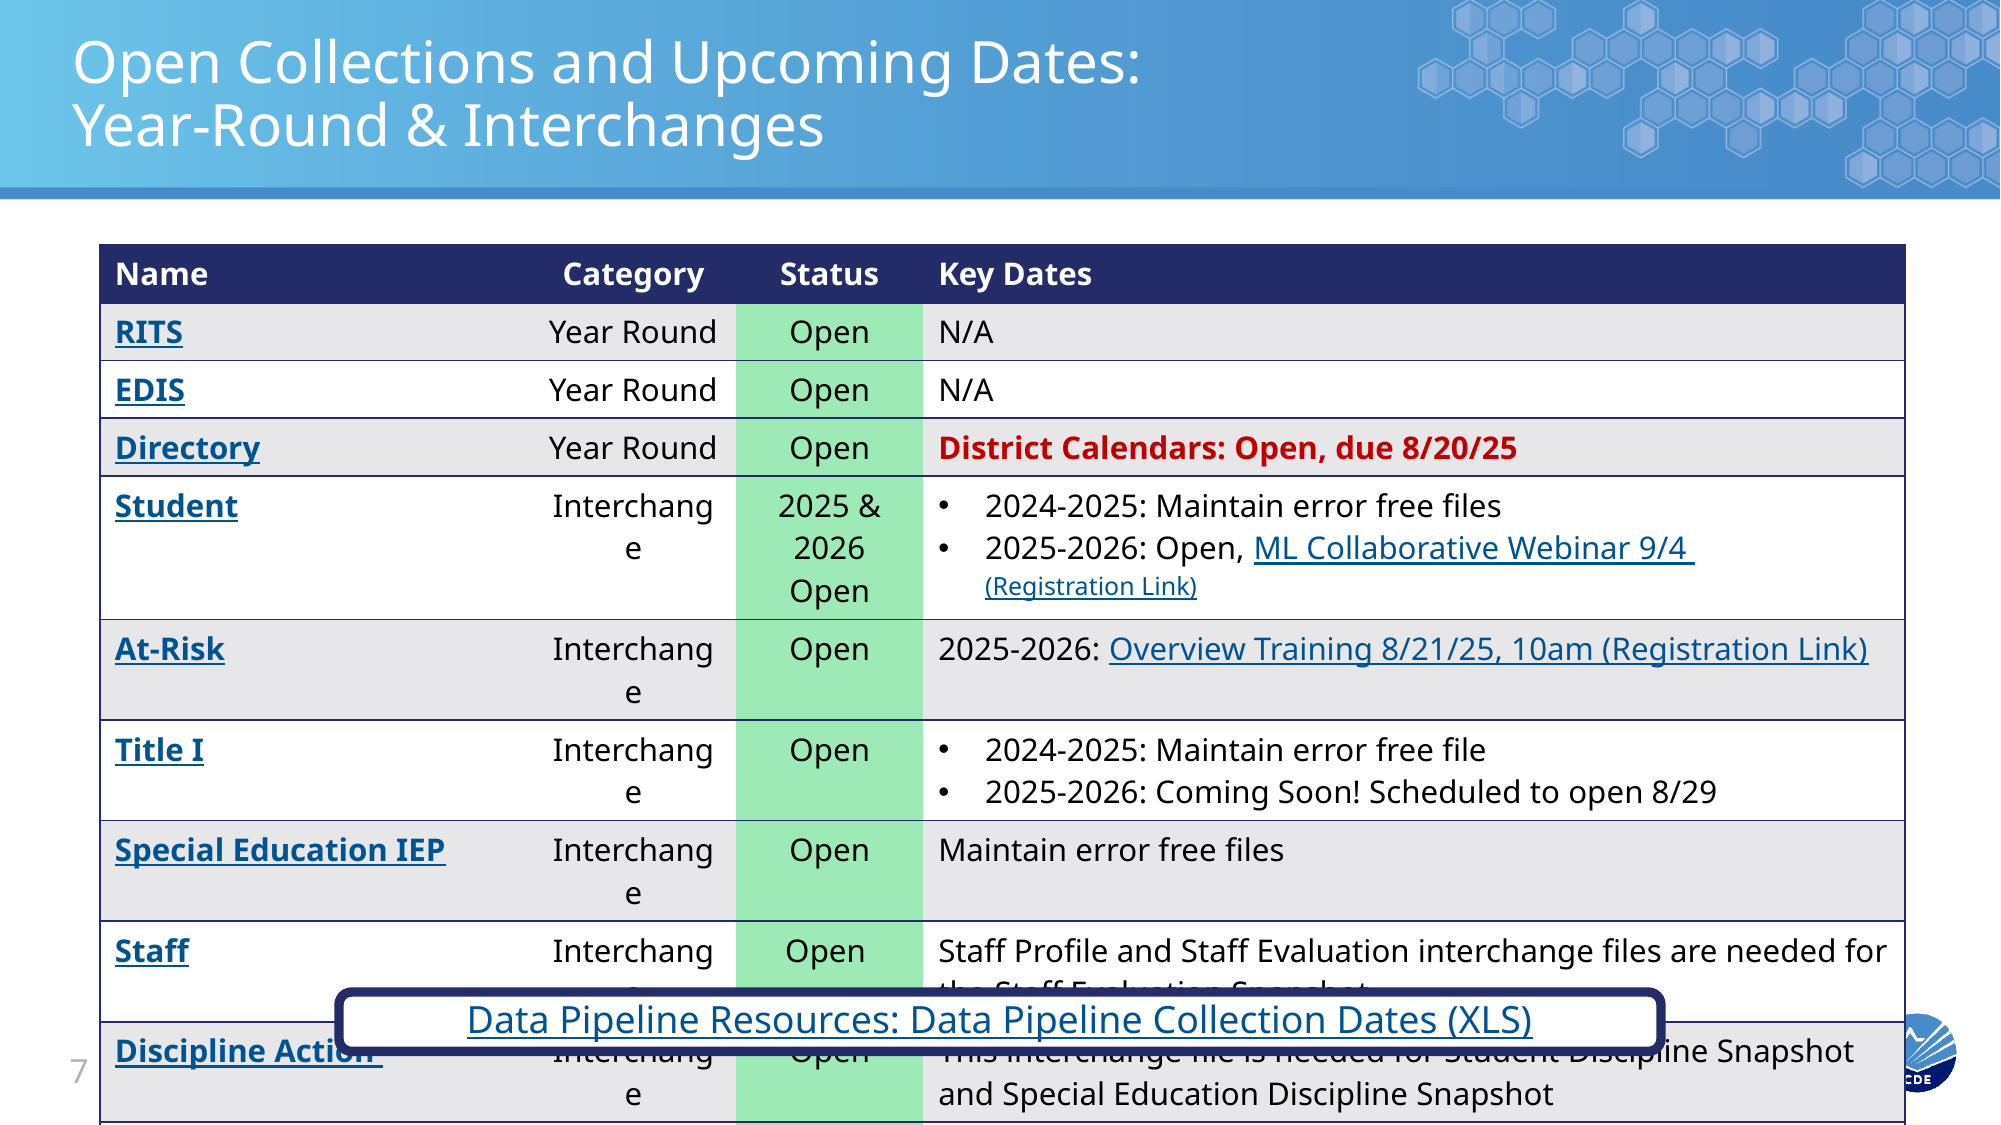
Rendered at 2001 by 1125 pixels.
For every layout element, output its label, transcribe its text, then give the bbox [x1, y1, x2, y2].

table_header Key Dates [923, 246, 1904, 302]
table_cell Title I [101, 721, 531, 820]
table_cell Open [736, 721, 923, 820]
table_cell 2024-2025: Maintain error free file 2025-2026: Coming Soon! Scheduled to open 8/29 [923, 721, 1904, 820]
table_cell N/A [923, 304, 1904, 360]
table_cell Open [736, 922, 923, 990]
table_header Name [101, 246, 531, 302]
title Open Collections and Upcoming Dates: Year-Round & Interchanges [72, 33, 1396, 182]
table_cell This interchange file is needed for Student Discipline Snapshot and Special Education Discipline Snapshot [923, 1023, 1904, 1121]
table_cell EDIS [101, 361, 531, 417]
table_cell 2025-2026: Overview Training 8/21/25, 10am (Registration Link) [923, 620, 1904, 719]
table_cell Interchange [531, 721, 736, 820]
table_cell 2025 & 2026 Open [736, 477, 923, 619]
table_cell RITS [101, 304, 531, 360]
table_cell N/A [923, 361, 1904, 417]
table_cell Open [736, 620, 923, 719]
table_cell Year Round [531, 304, 736, 360]
table_cell Interchange [531, 477, 736, 619]
table_cell Staff Profile and Staff Evaluation interchange files are needed for the Staff Evaluation Snapshot [923, 922, 1904, 1021]
picture [1906, 1012, 1957, 1093]
table_cell District Calendars: Open, due 8/20/25 [923, 419, 1904, 475]
table_cell Interchange [531, 821, 736, 920]
table_cell Interchange [531, 1053, 736, 1121]
table_cell Staff [101, 922, 531, 1021]
table_cell Interchange [531, 922, 736, 990]
picture [0, 0, 2000, 200]
table_cell Discipline Action [101, 1023, 531, 1121]
text_box Data Pipeline Resources: Data Pipeline Collection Dates (XLS) [337, 990, 1663, 1053]
table_cell Open [736, 304, 923, 360]
table_cell Interchange [531, 620, 736, 719]
table_header Status [736, 246, 923, 302]
table_cell At-Risk [101, 620, 531, 719]
table_cell Student [101, 477, 531, 619]
table_cell Maintain error free files [923, 821, 1904, 920]
table_cell Open [736, 419, 923, 475]
table_cell Open [736, 1053, 923, 1121]
table_cell Open [736, 821, 923, 920]
table_cell Directory [101, 419, 531, 475]
table_cell Year Round [531, 361, 736, 417]
table_cell Special Education IEP [101, 821, 531, 920]
table_header Category [531, 246, 736, 302]
slide_number 7 [54, 1042, 191, 1103]
table_cell 2024-2025: Maintain error free files 2025-2026: Open, ML Collaborative Webinar 9/4 (Registration Link) [923, 477, 1904, 619]
table_cell Year Round [531, 419, 736, 475]
table_cell Open [736, 361, 923, 417]
